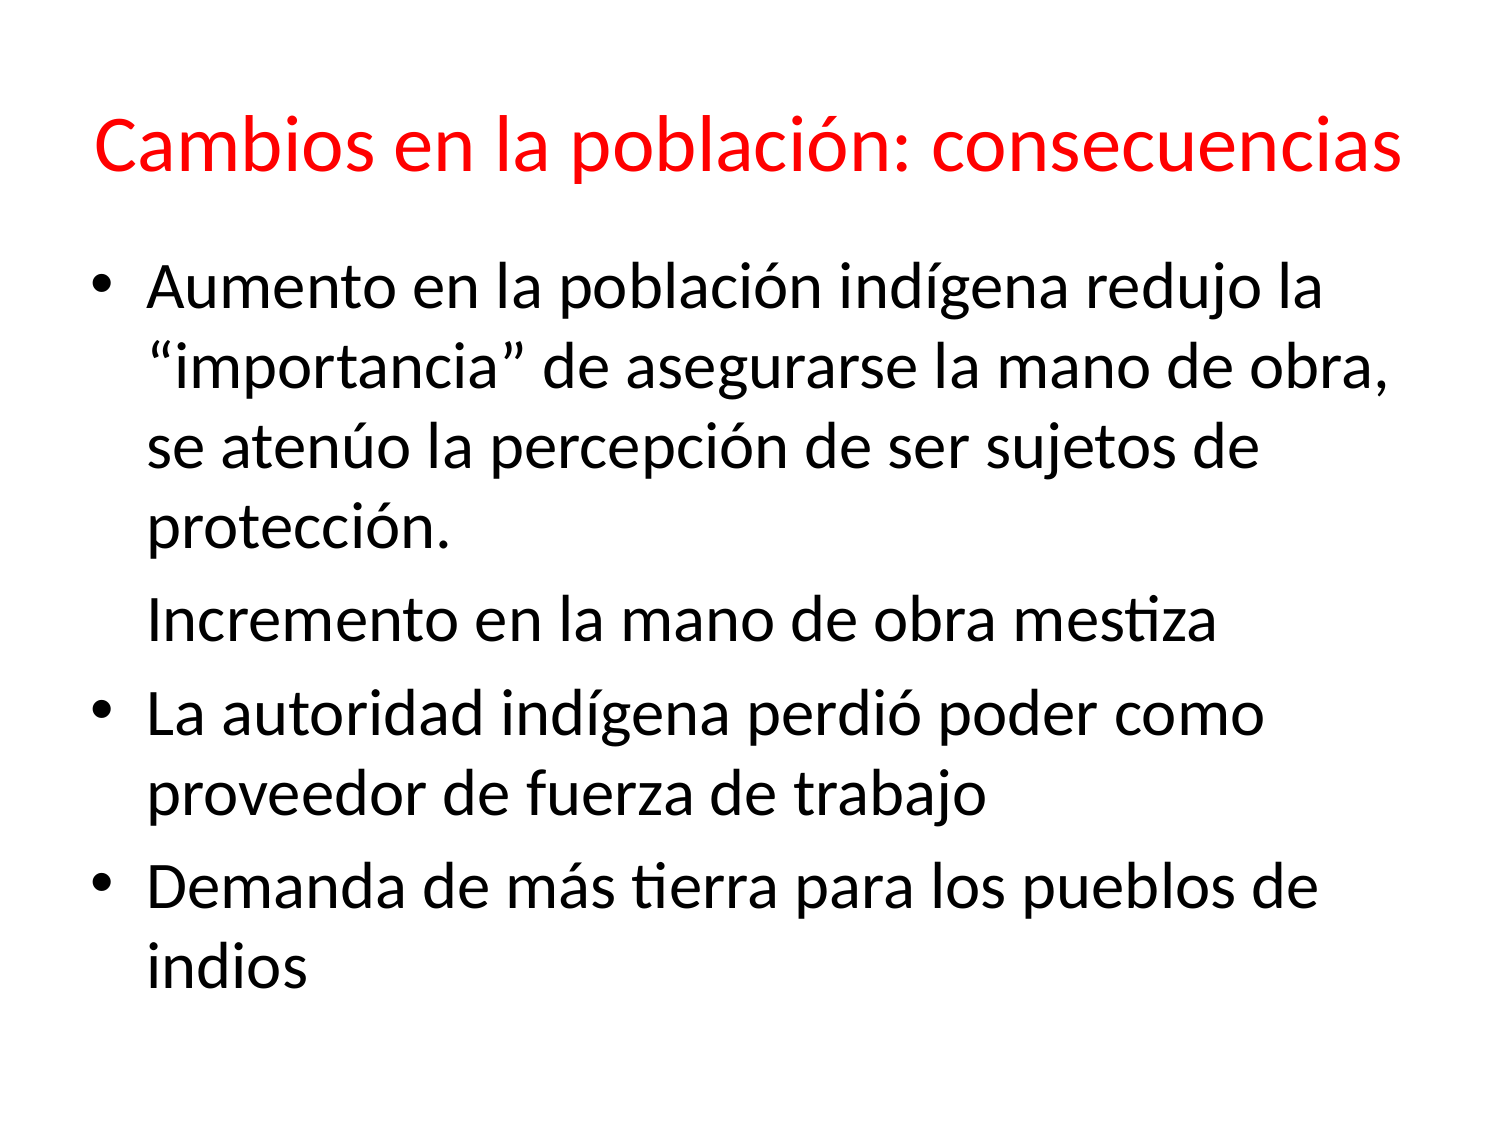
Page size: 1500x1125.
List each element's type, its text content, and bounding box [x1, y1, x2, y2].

title Cambios en la población: consecuencias [74, 44, 1426, 233]
list Aumento en la población indígena redujo la “importancia” de asegurarse la mano de obra, se atenúo la percepción de ser sujetos de protección. Incremento en la mano de obra mestiza La autoridad indígena perdió poder como proveedor de fuerza de trabajo Demanda de más tierra para los pueblos de indios [74, 234, 1426, 1044]
